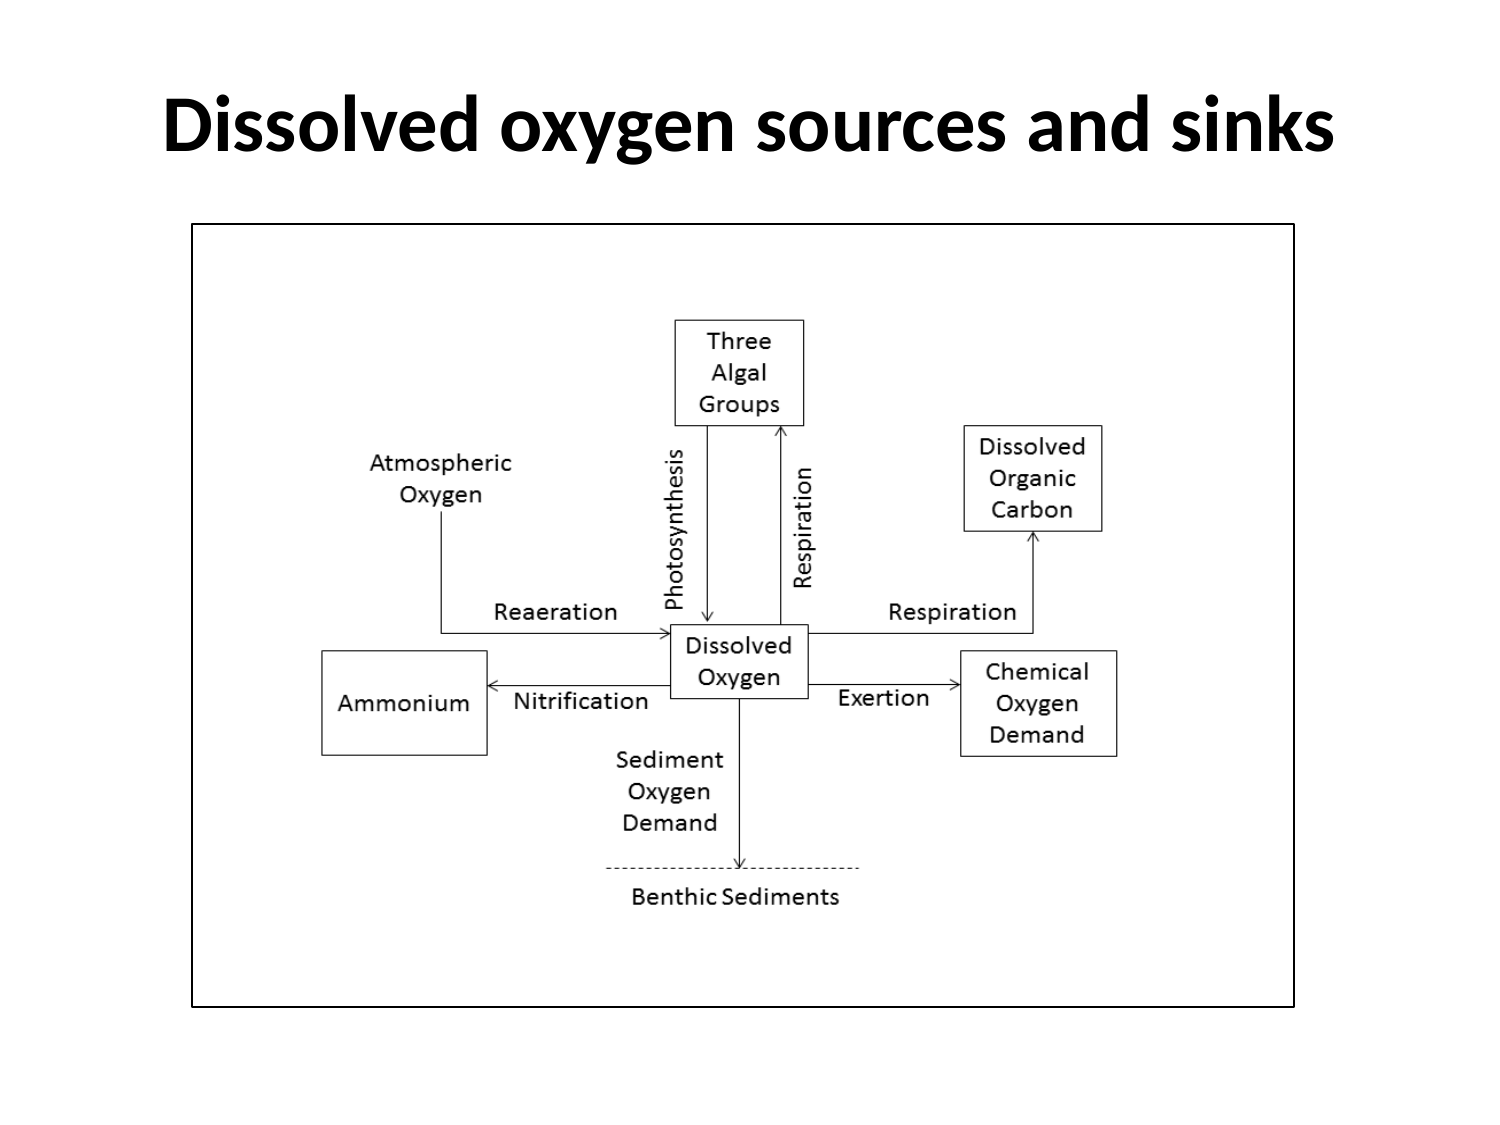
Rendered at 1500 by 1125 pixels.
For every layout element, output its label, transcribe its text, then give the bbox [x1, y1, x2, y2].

title Dissolved oxygen sources and sinks [75, 24, 1425, 213]
picture [193, 224, 1294, 1007]
